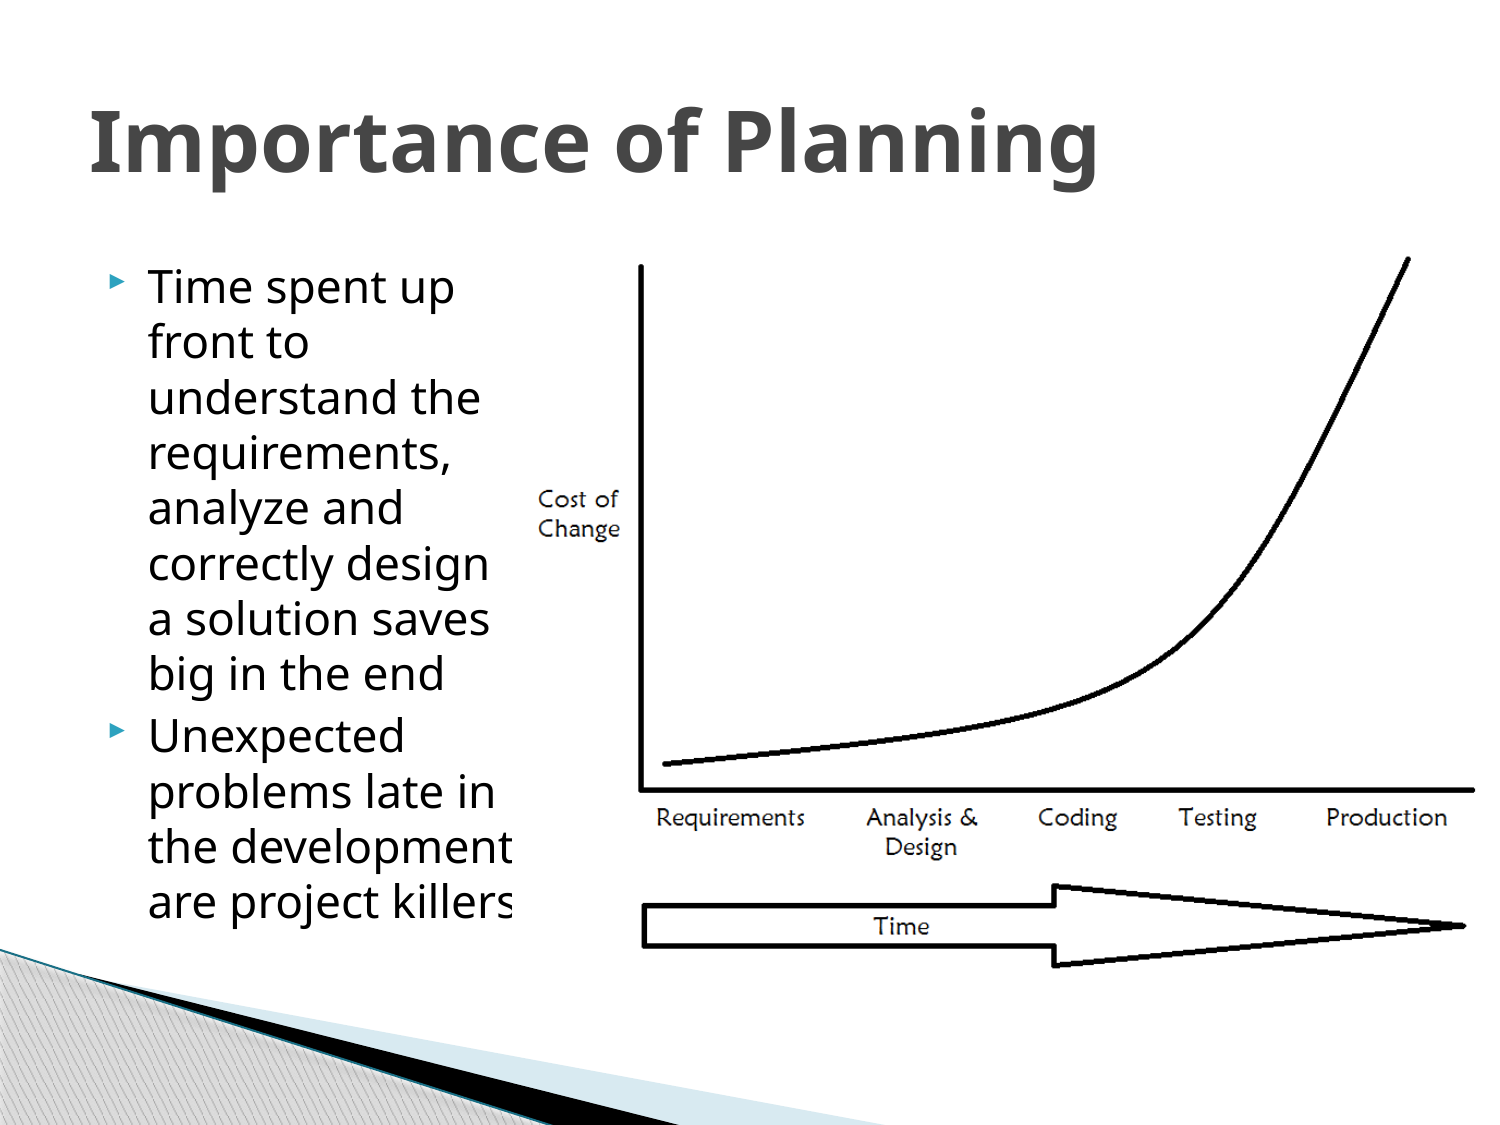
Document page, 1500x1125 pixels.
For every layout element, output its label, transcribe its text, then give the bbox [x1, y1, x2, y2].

picture [512, 249, 1486, 1001]
title Importance of Planning [75, 45, 1425, 233]
list Time spent up front to understand the requirements, analyze and correctly design a solution saves big in the end Unexpected problems late in the development are project killers [75, 249, 512, 993]
